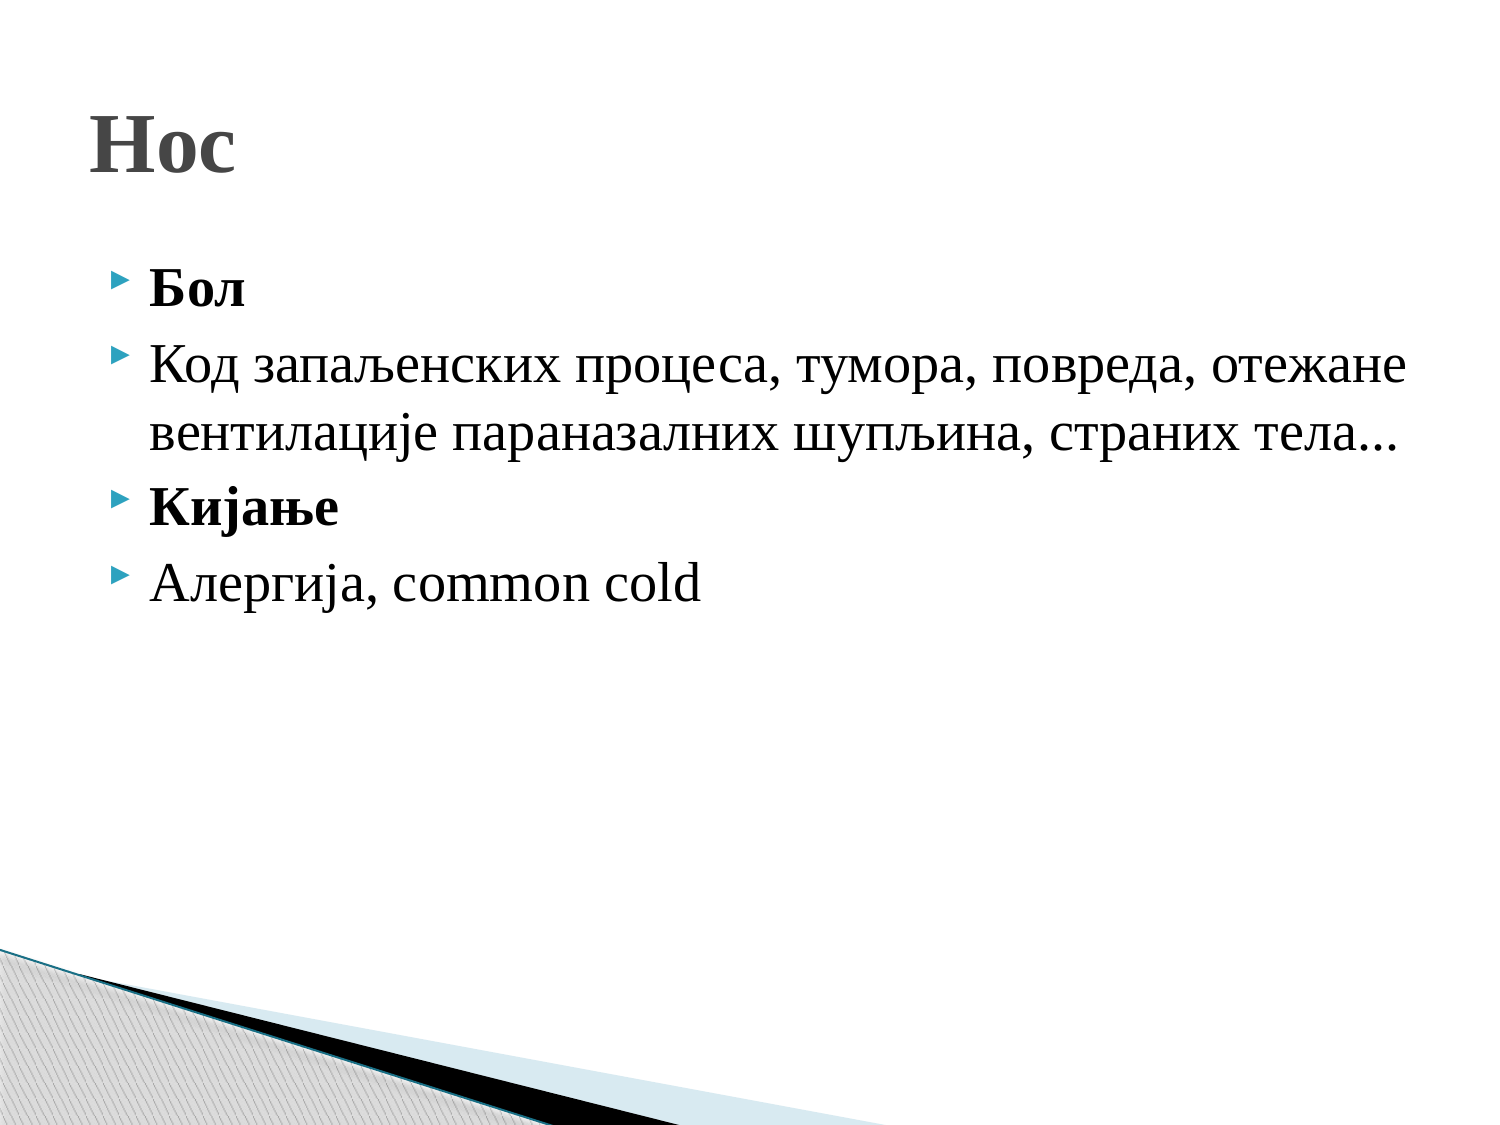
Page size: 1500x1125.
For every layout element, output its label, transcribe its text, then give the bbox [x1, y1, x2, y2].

list Бол Код запаљенских процеса, тумора, повреда, отежане вентилације параназалних шупљина, страних тела... Кијање Алергија, common cold [74, 242, 1426, 986]
title Нос [75, 45, 1425, 233]
